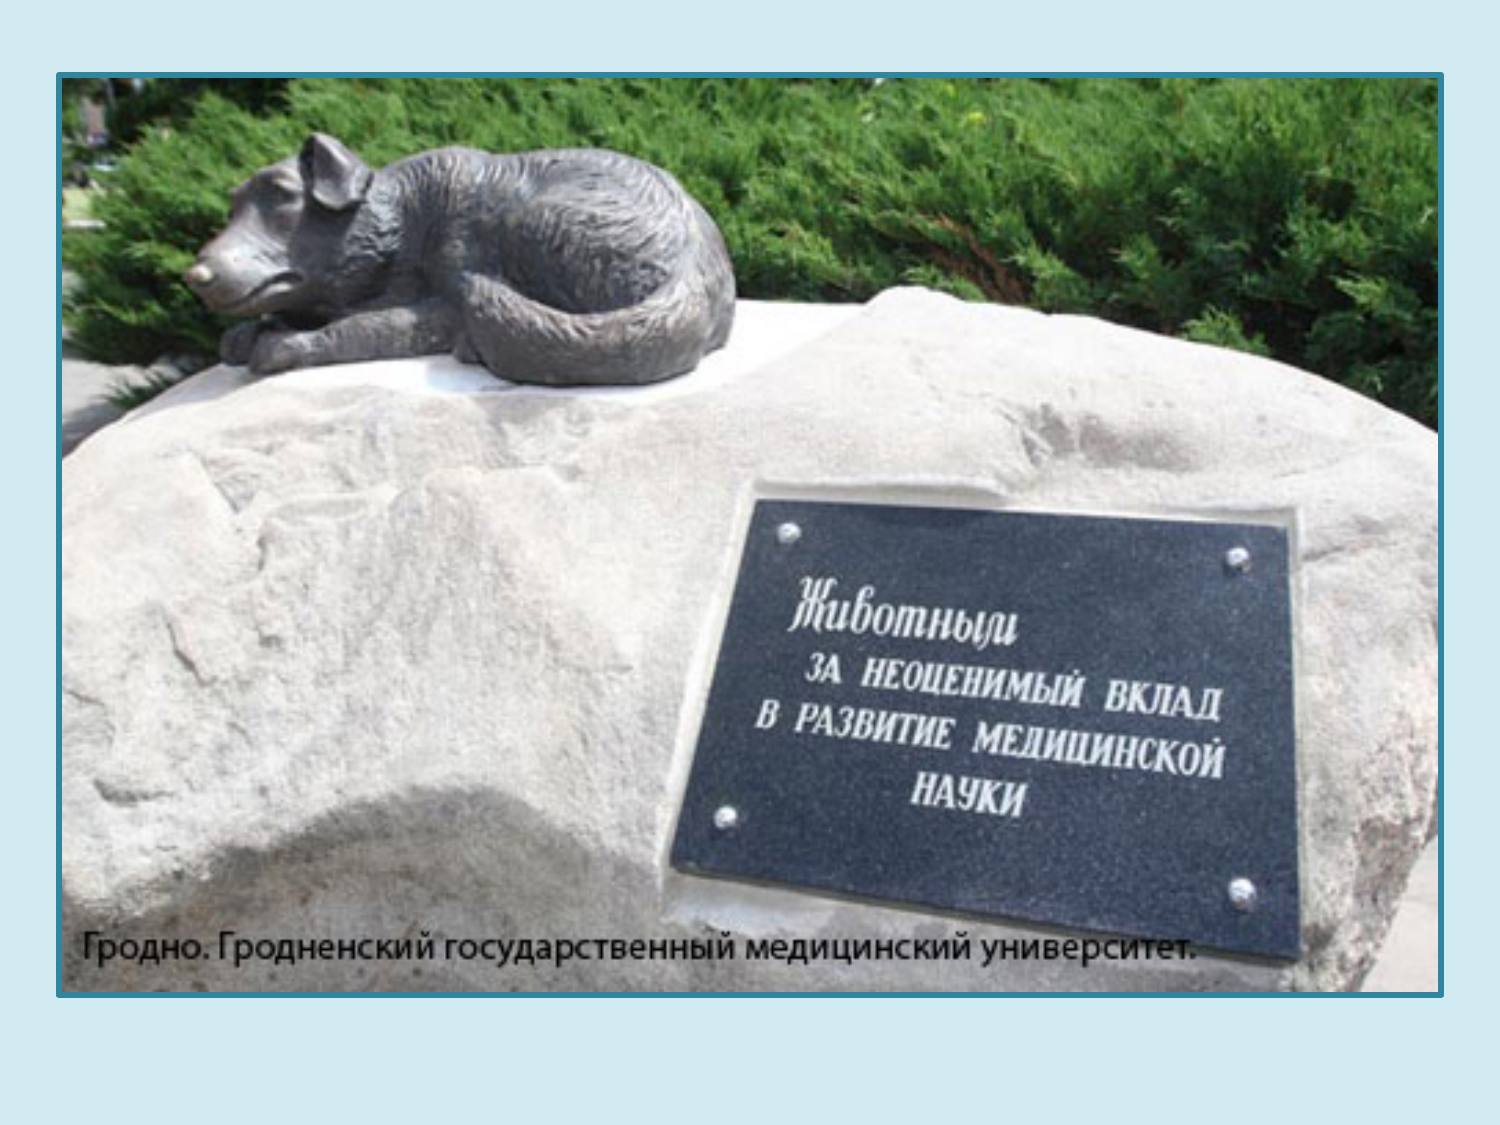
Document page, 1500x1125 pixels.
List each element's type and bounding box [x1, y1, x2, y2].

picture [61, 77, 1439, 993]
